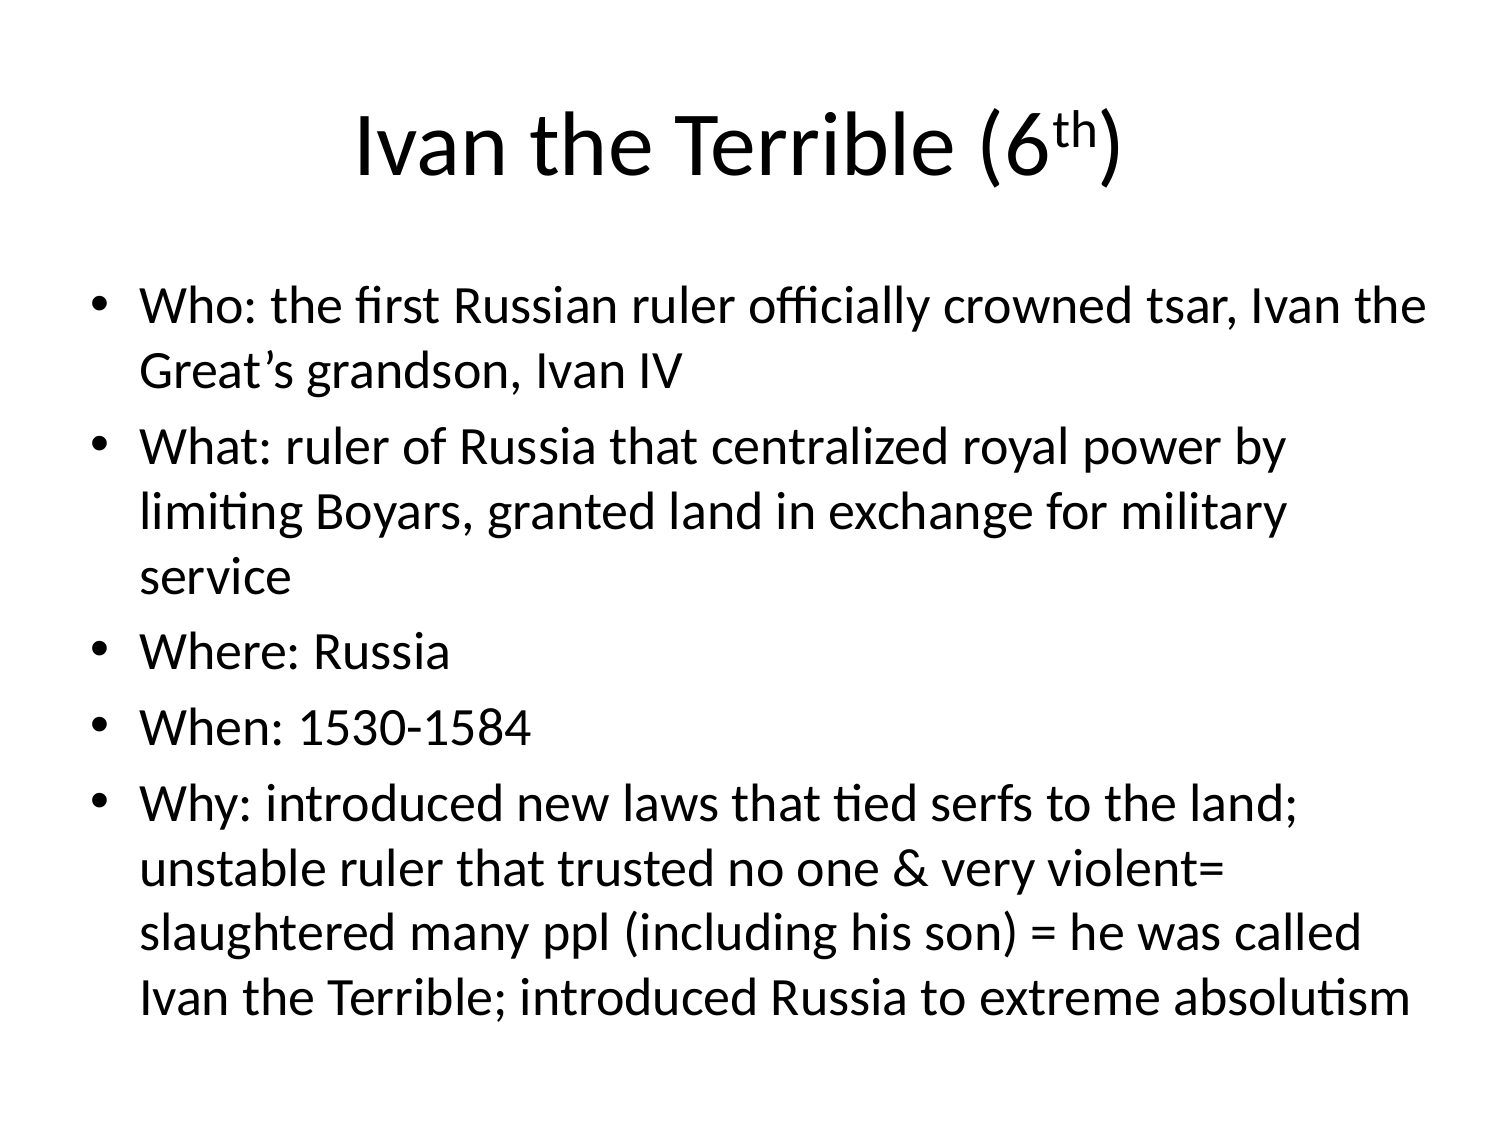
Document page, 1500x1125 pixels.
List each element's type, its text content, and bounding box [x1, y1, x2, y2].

title Ivan the Terrible (6th) [75, 45, 1425, 233]
list Who: the first Russian ruler officially crowned tsar, Ivan the Great’s grandson, Ivan IV What: ruler of Russia that centralized royal power by limiting Boyars, granted land in exchange for military service Where: Russia When: 1530-1584 Why: introduced new laws that tied serfs to the land; unstable ruler that trusted no one & very violent= slaughtered many ppl (including his son) = he was called Ivan the Terrible; introduced Russia to extreme absolutism [75, 262, 1450, 1088]
